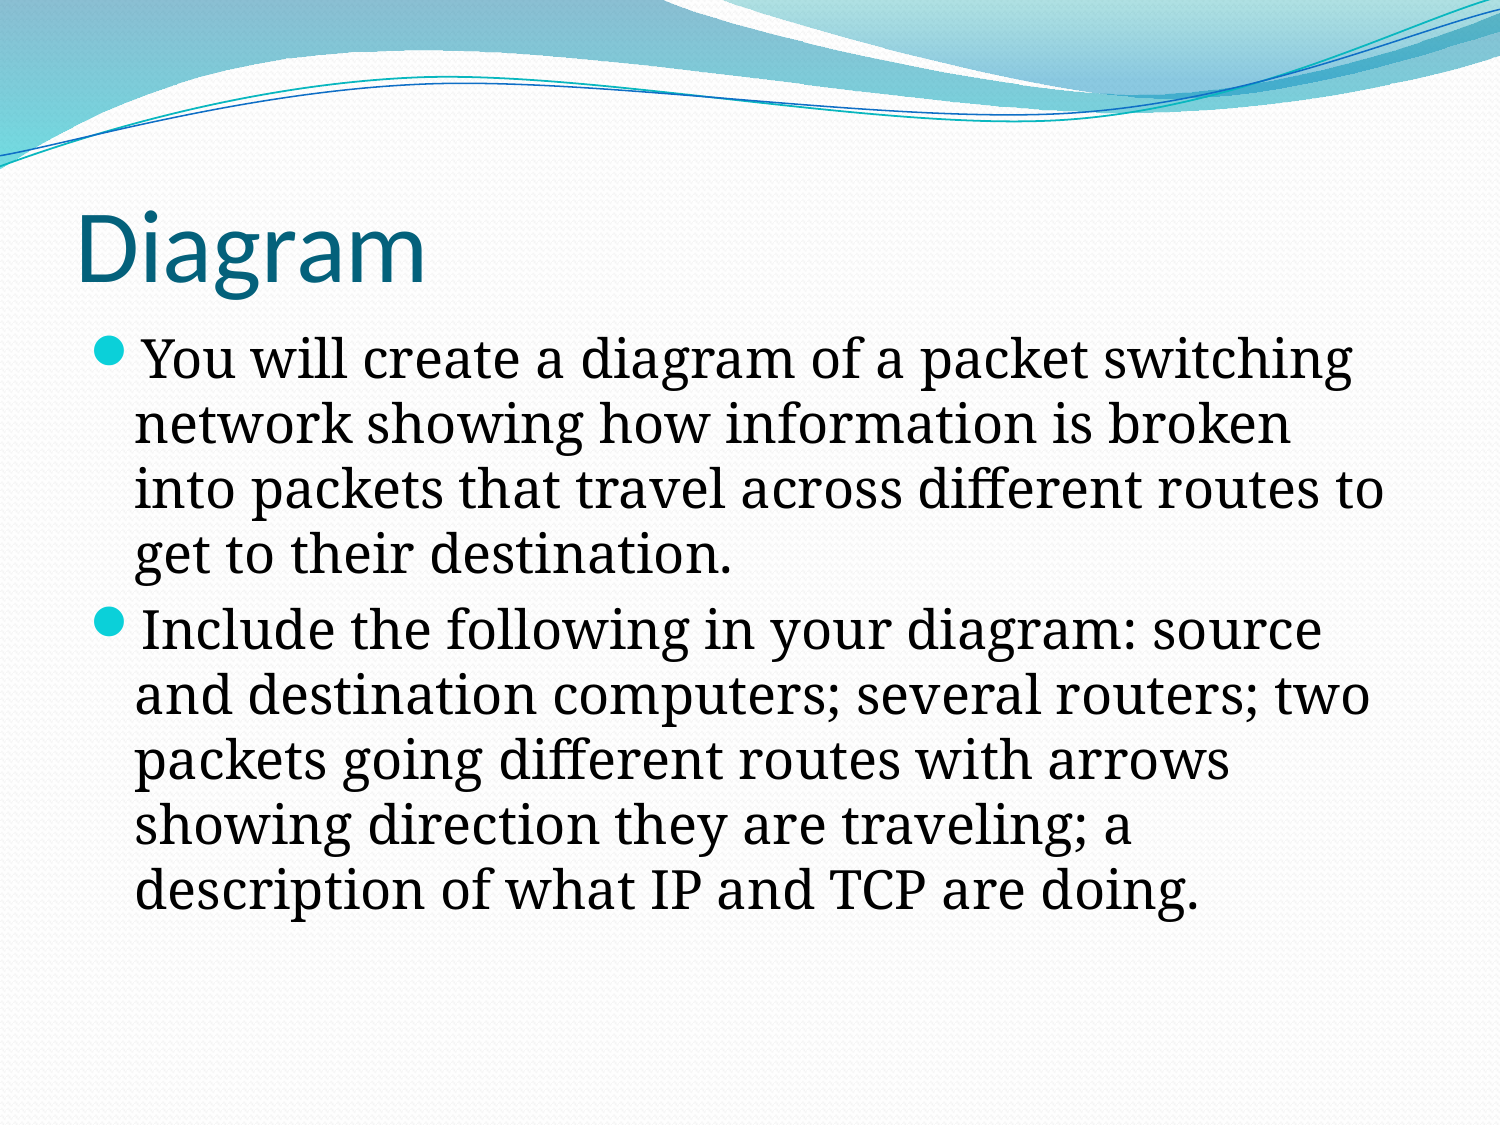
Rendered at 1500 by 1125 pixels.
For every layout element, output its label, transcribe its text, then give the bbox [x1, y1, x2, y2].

title Diagram [75, 115, 1425, 303]
list You will create a diagram of a packet switching network showing how information is broken into packets that travel across different routes to get to their destination. Include the following in your diagram: source and destination computers; several routers; two packets going different routes with arrows showing direction they are traveling; a description of what IP and TCP are doing. [75, 317, 1425, 1038]
